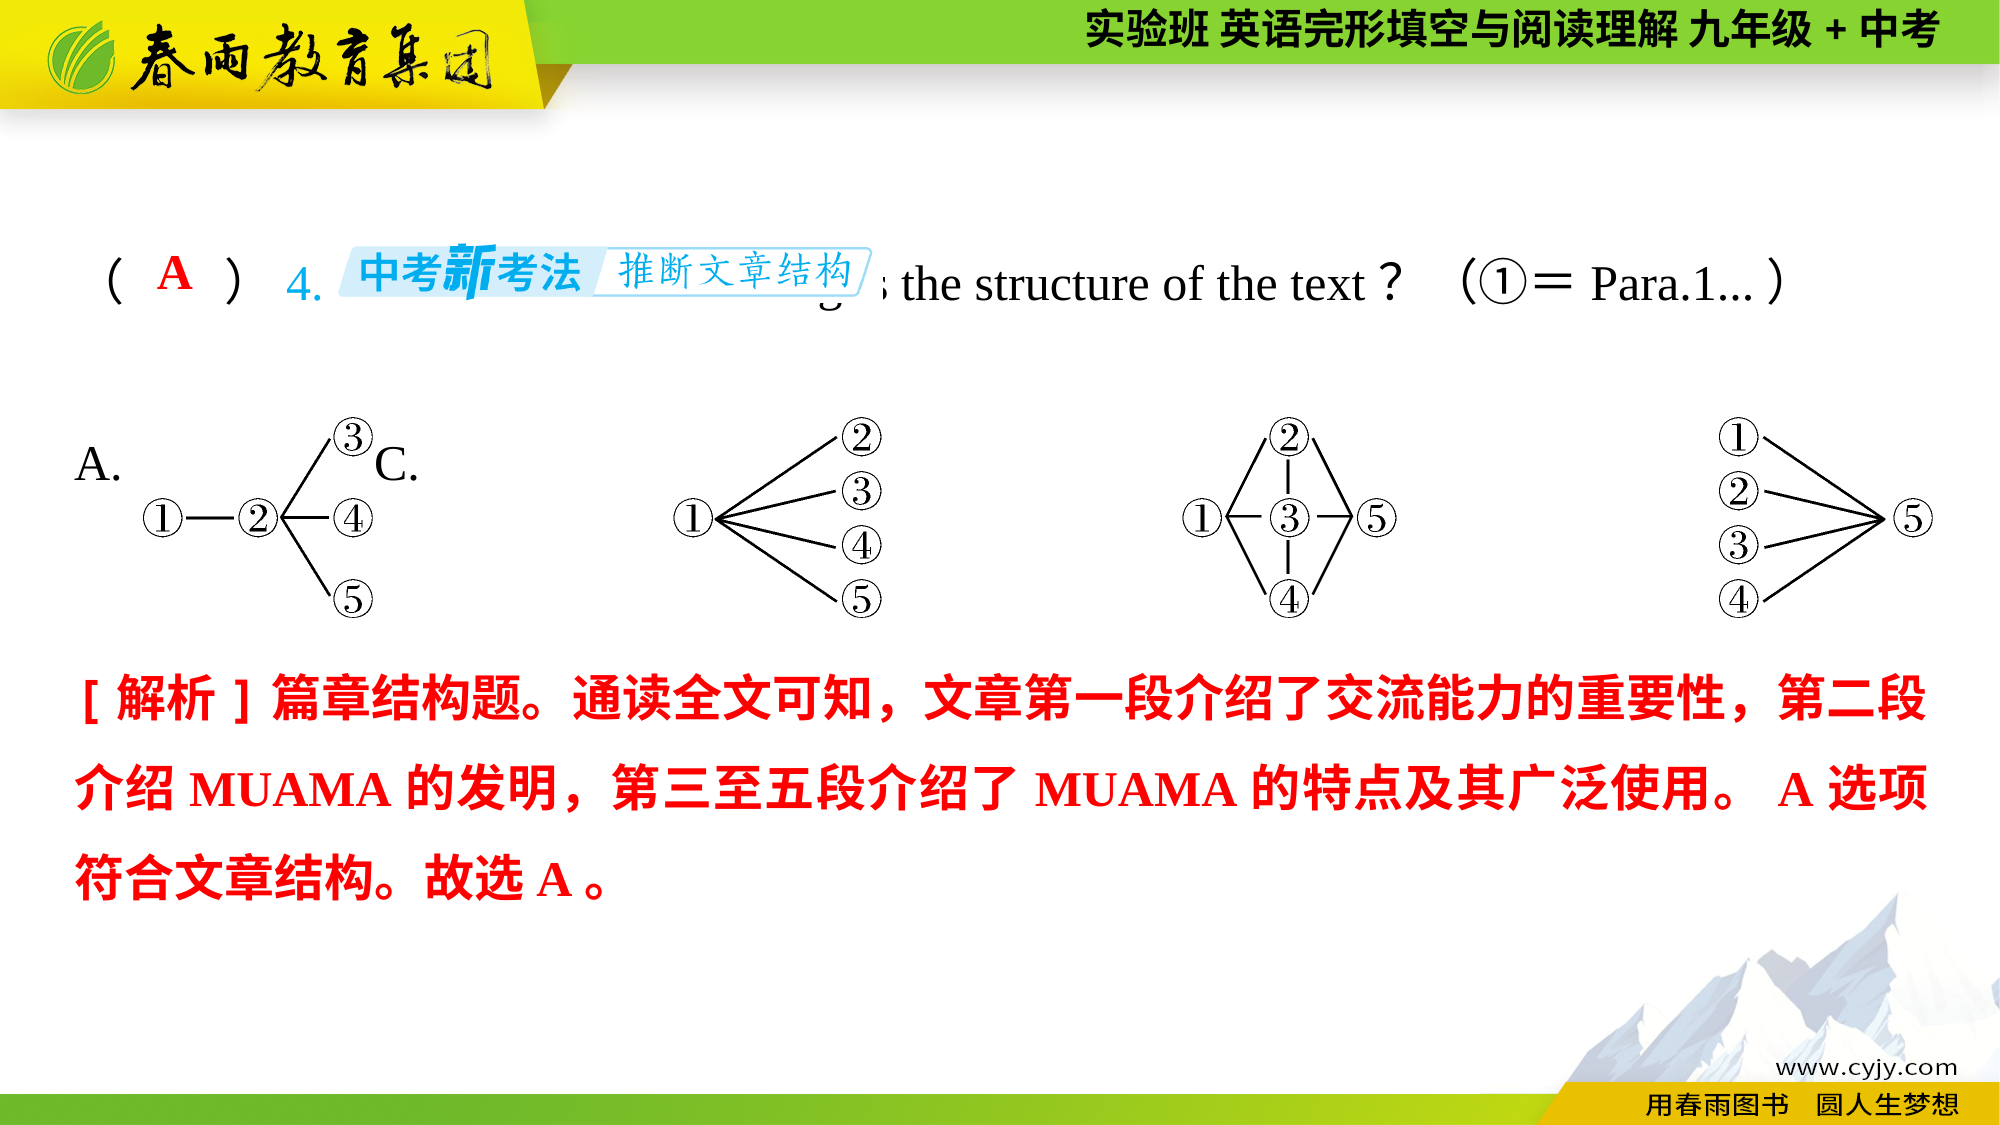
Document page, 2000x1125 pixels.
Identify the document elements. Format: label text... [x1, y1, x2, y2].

list （ ）4. Which of the following is the structure of the text？（①＝Para.1...） A. B. C. D. [59, 213, 1944, 592]
picture [0, 0, 2000, 1125]
text_box [解析]篇章结构题。通读全文可知，文章第一段介绍了交流能力的重要性，第二段介绍MUAMA的发明，第三至五段介绍了MUAMA的特点及其广泛使用。A选项符合文章结构。故选A。 [59, 628, 1944, 914]
text_box A [141, 232, 208, 307]
